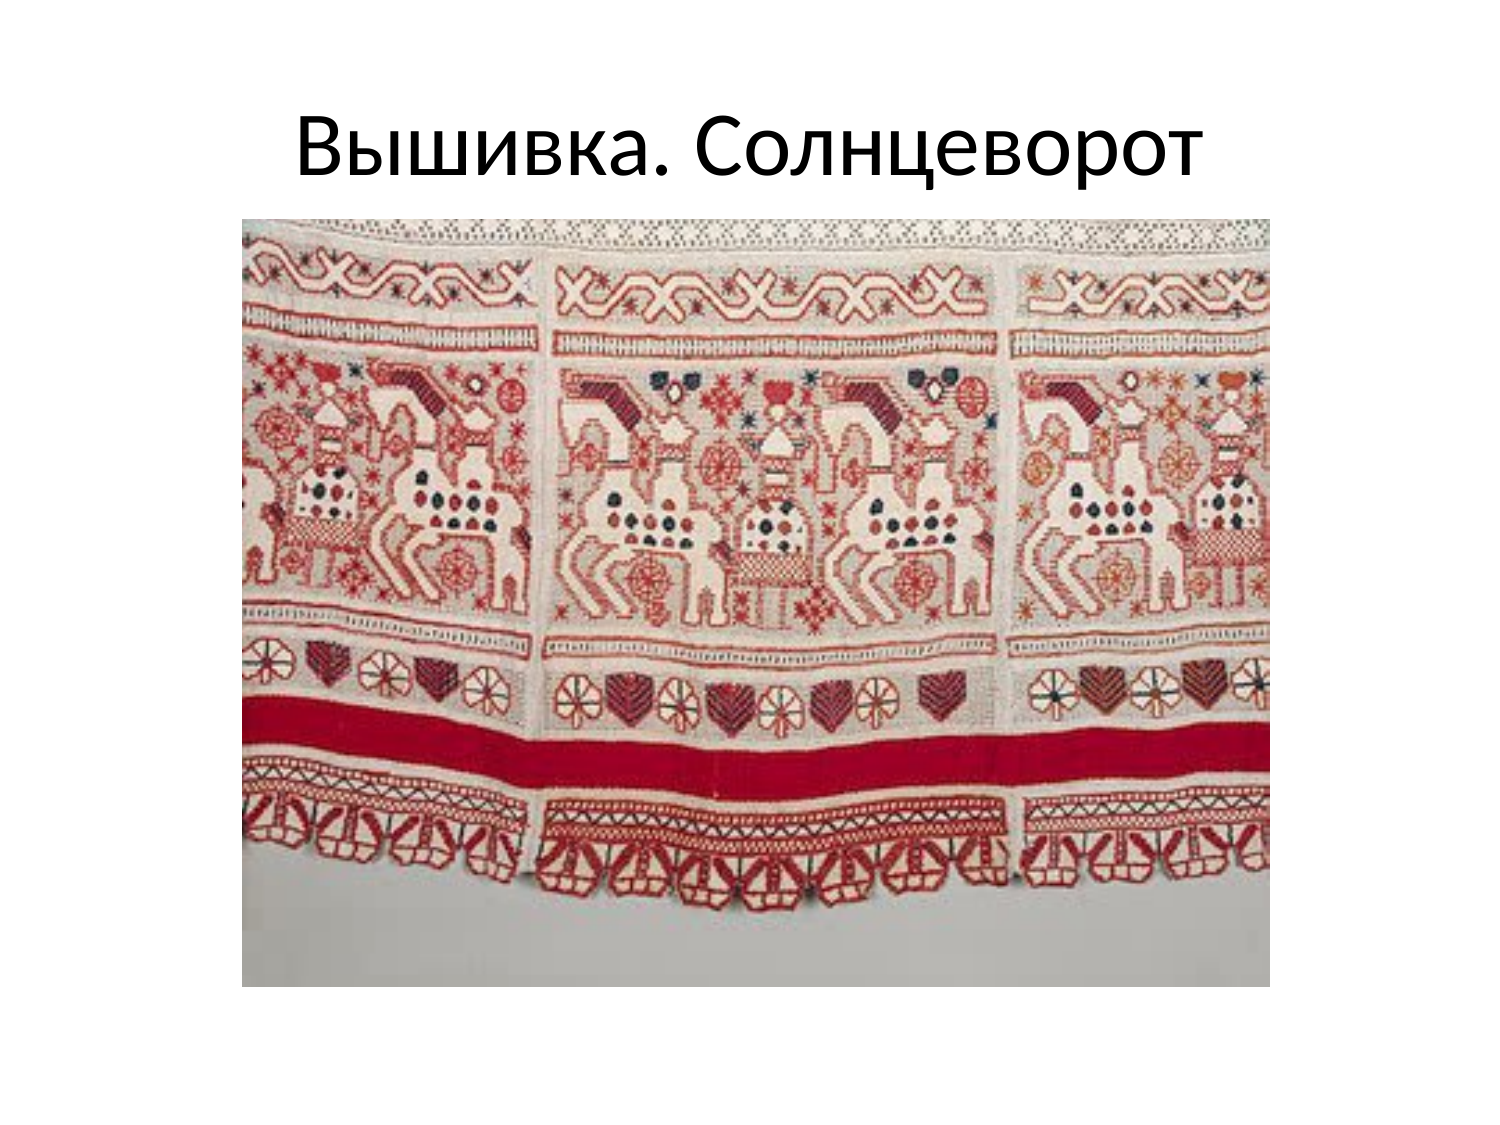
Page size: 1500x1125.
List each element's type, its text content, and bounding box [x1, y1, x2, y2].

title Вышивка. Солнцеворот [75, 45, 1425, 233]
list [241, 219, 1270, 987]
